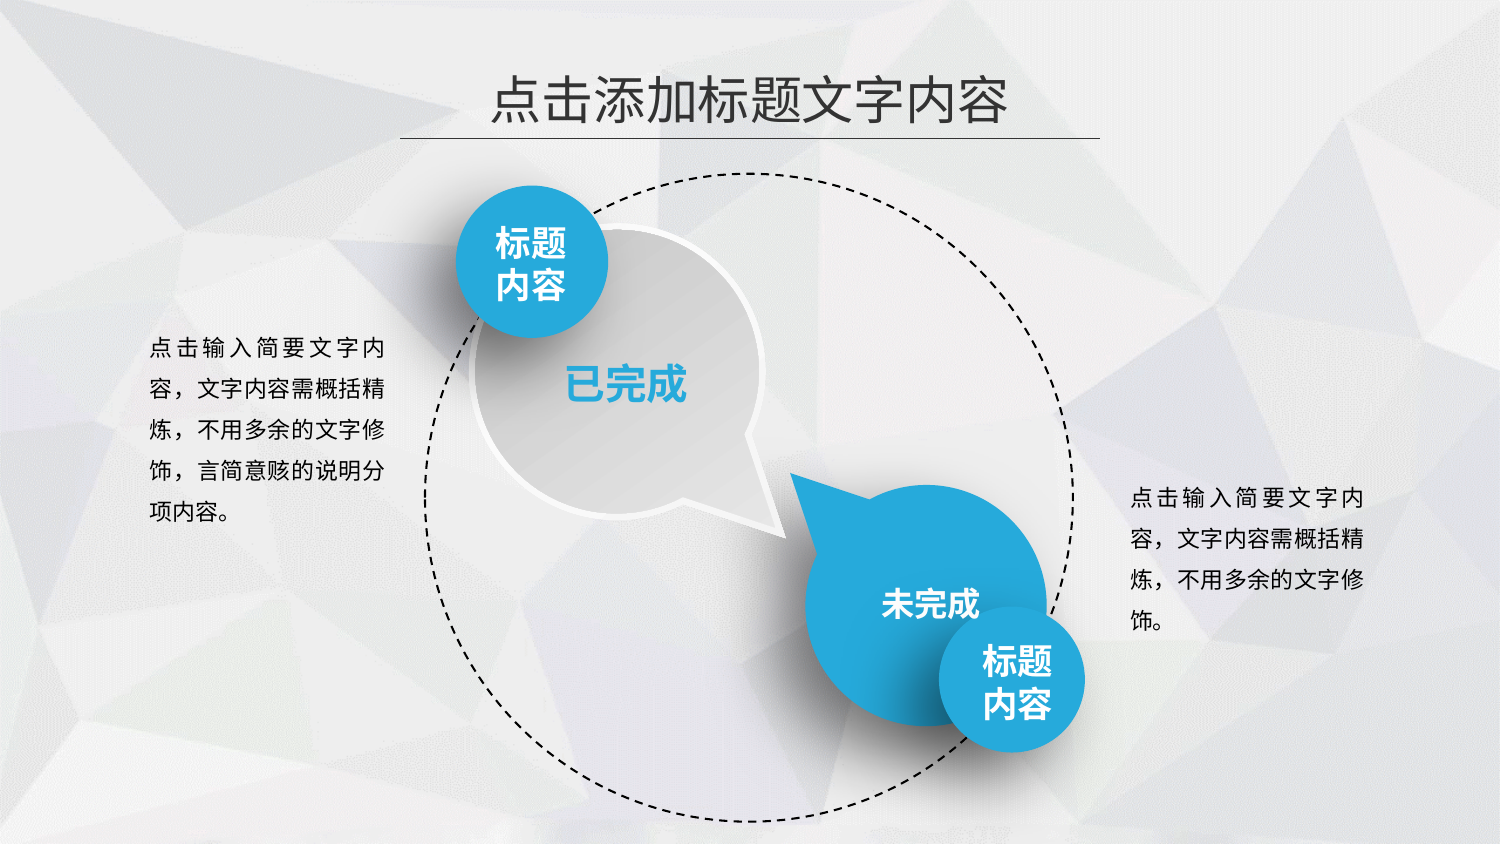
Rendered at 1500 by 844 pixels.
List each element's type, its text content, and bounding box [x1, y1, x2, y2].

text_box 点击输入简要文字内容，文字内容需概括精炼，不用多余的文字修饰。 [1130, 469, 1365, 635]
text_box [938, 606, 1087, 753]
picture [0, 0, 1500, 844]
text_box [455, 185, 609, 339]
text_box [499, 210, 797, 596]
text_box 点击输入简要文字内容，文字内容需概括精炼，不用多余的文字修饰，言简意赅的说明分项内容。 [149, 319, 386, 526]
text_box 未完成 [866, 575, 997, 631]
text_box 点击添加标题文字内容 [472, 60, 1028, 137]
text_box [613, 171, 1075, 585]
text_box [422, 395, 864, 824]
text_box [801, 474, 1049, 711]
